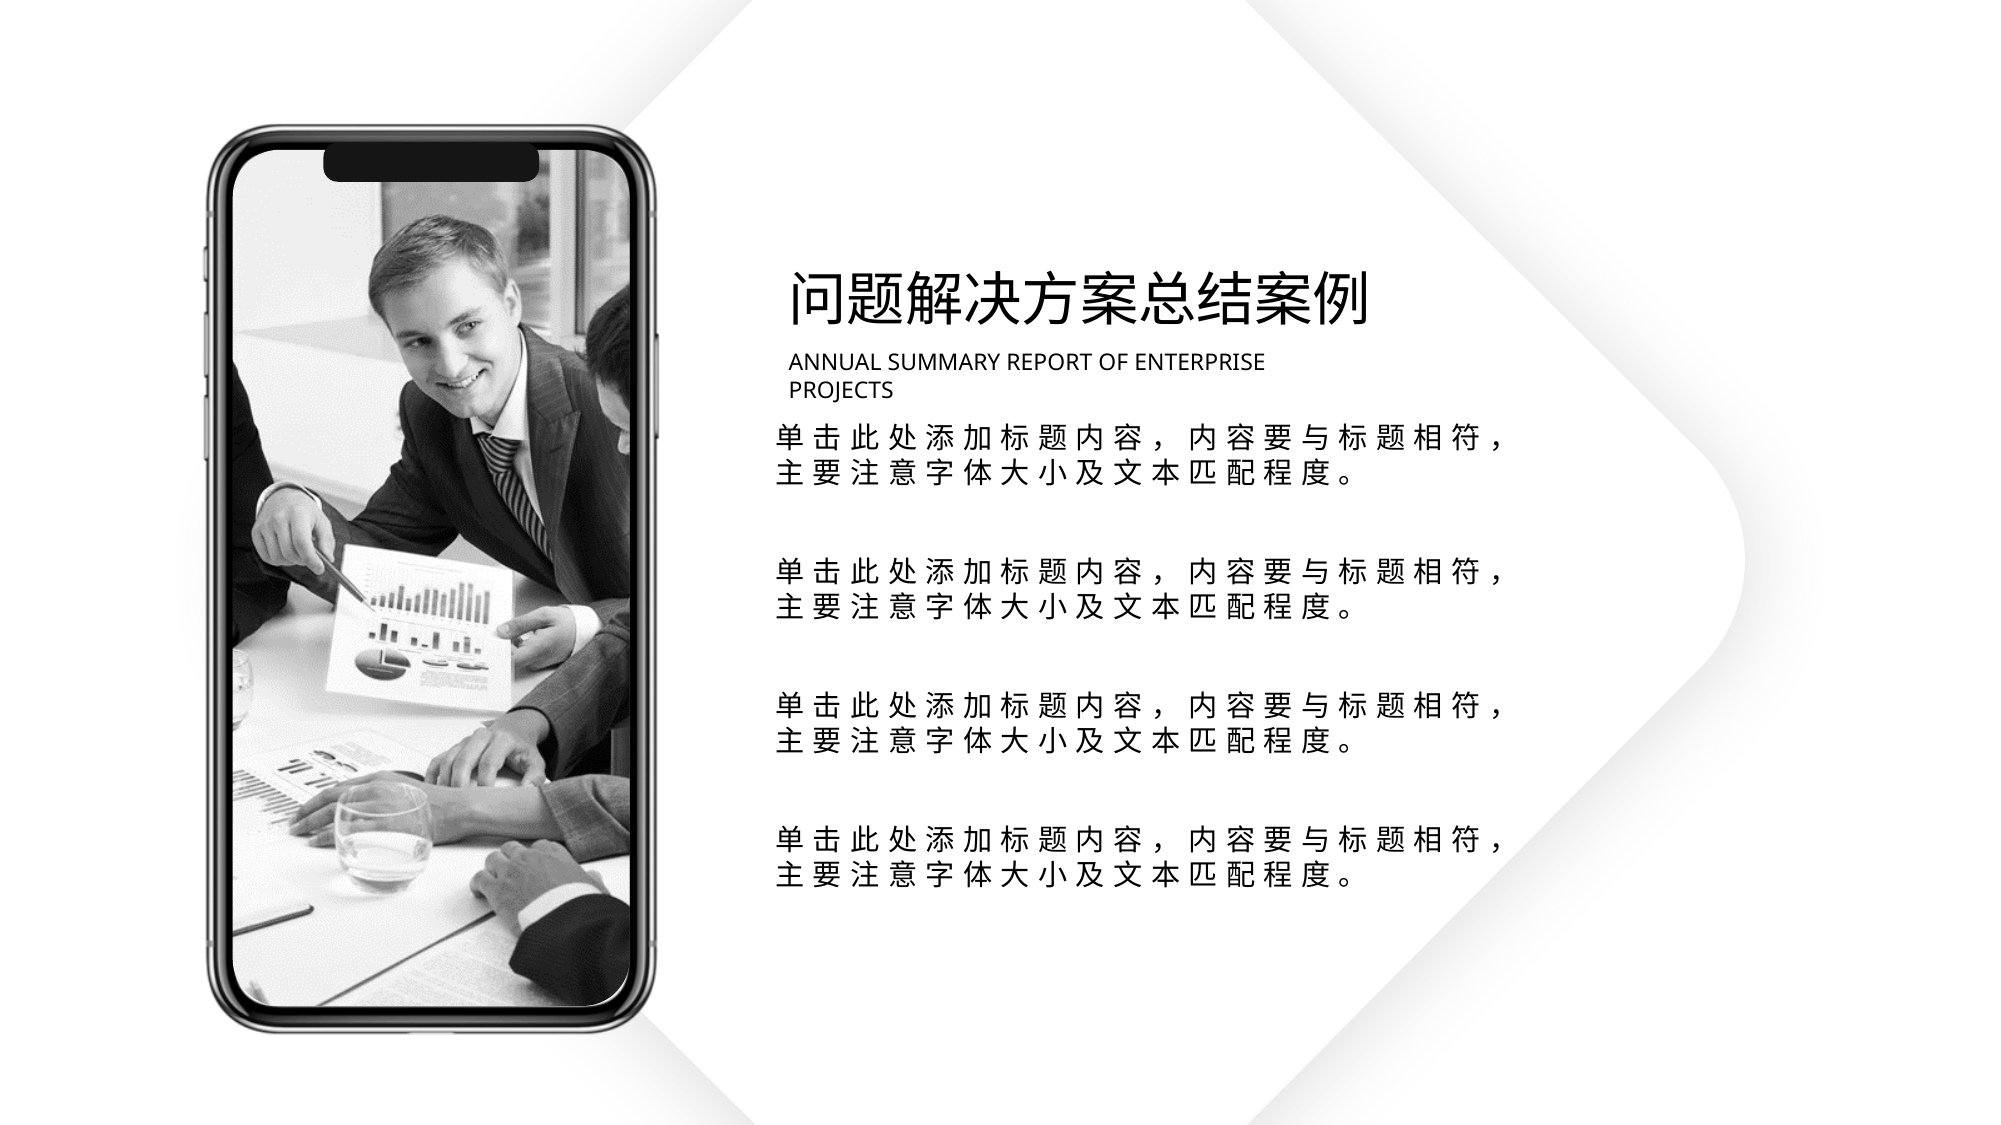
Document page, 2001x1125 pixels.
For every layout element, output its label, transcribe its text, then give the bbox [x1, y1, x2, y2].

text_box [699, 0, 1746, 1125]
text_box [774, 254, 1434, 412]
text_box 单击此处添加标题内容，内容要与标题相符，主要注意字体大小及文本匹配程度。 [760, 545, 1535, 631]
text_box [163, 52, 733, 1073]
text_box 单击此处添加标题内容，内容要与标题相符，主要注意字体大小及文本匹配程度。 [760, 679, 1535, 765]
text_box 单击此处添加标题内容，内容要与标题相符，主要注意字体大小及文本匹配程度。 [760, 813, 1535, 899]
text_box 单击此处添加标题内容，内容要与标题相符，主要注意字体大小及文本匹配程度。 [760, 412, 1535, 497]
